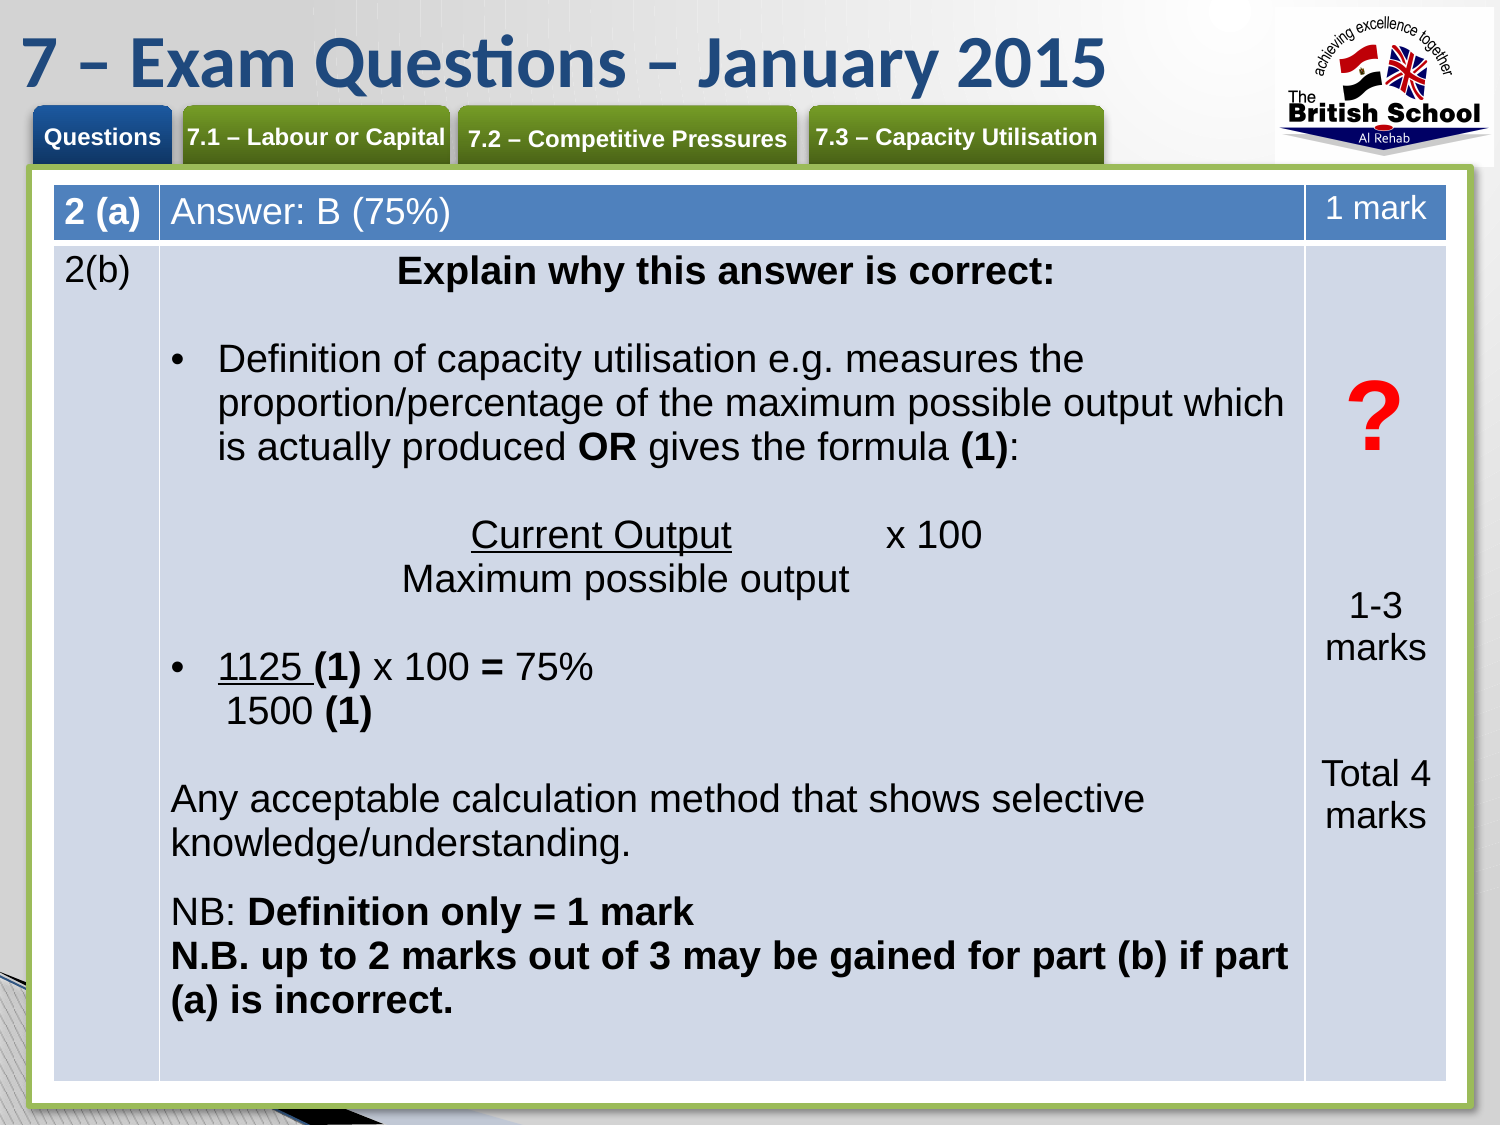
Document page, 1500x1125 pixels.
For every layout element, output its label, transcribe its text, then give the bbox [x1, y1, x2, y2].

picture [281, 1114, 303, 1125]
table_header 1 mark [1306, 185, 1446, 240]
text_box ? [1329, 343, 1421, 479]
table_header Answer: B (75%) [160, 185, 1304, 240]
table_cell 1-3 marks Total 4 marks [1306, 246, 1446, 1081]
picture [1275, 7, 1495, 167]
table_cell Explain why this answer is correct: Definition of capacity utilisation e.g. measures the proportion/percentage of the maximum possible output which is actually produced OR gives the formula (1): Current Output x 100 Maximum possible output 1125 (1) x 100 = 75% 1500 (1) Any acceptable calculation method that shows selective knowledge/understanding. NB: Definition only = 1 mark N.B. up to 2 marks out of 3 may be gained for part (b) if part (a) is incorrect. [160, 246, 1304, 1081]
table_header 2 (a) [54, 185, 159, 240]
table_cell 2(b) [54, 246, 159, 1081]
title 7 – Exam Questions – January 2015 [5, 7, 1276, 109]
